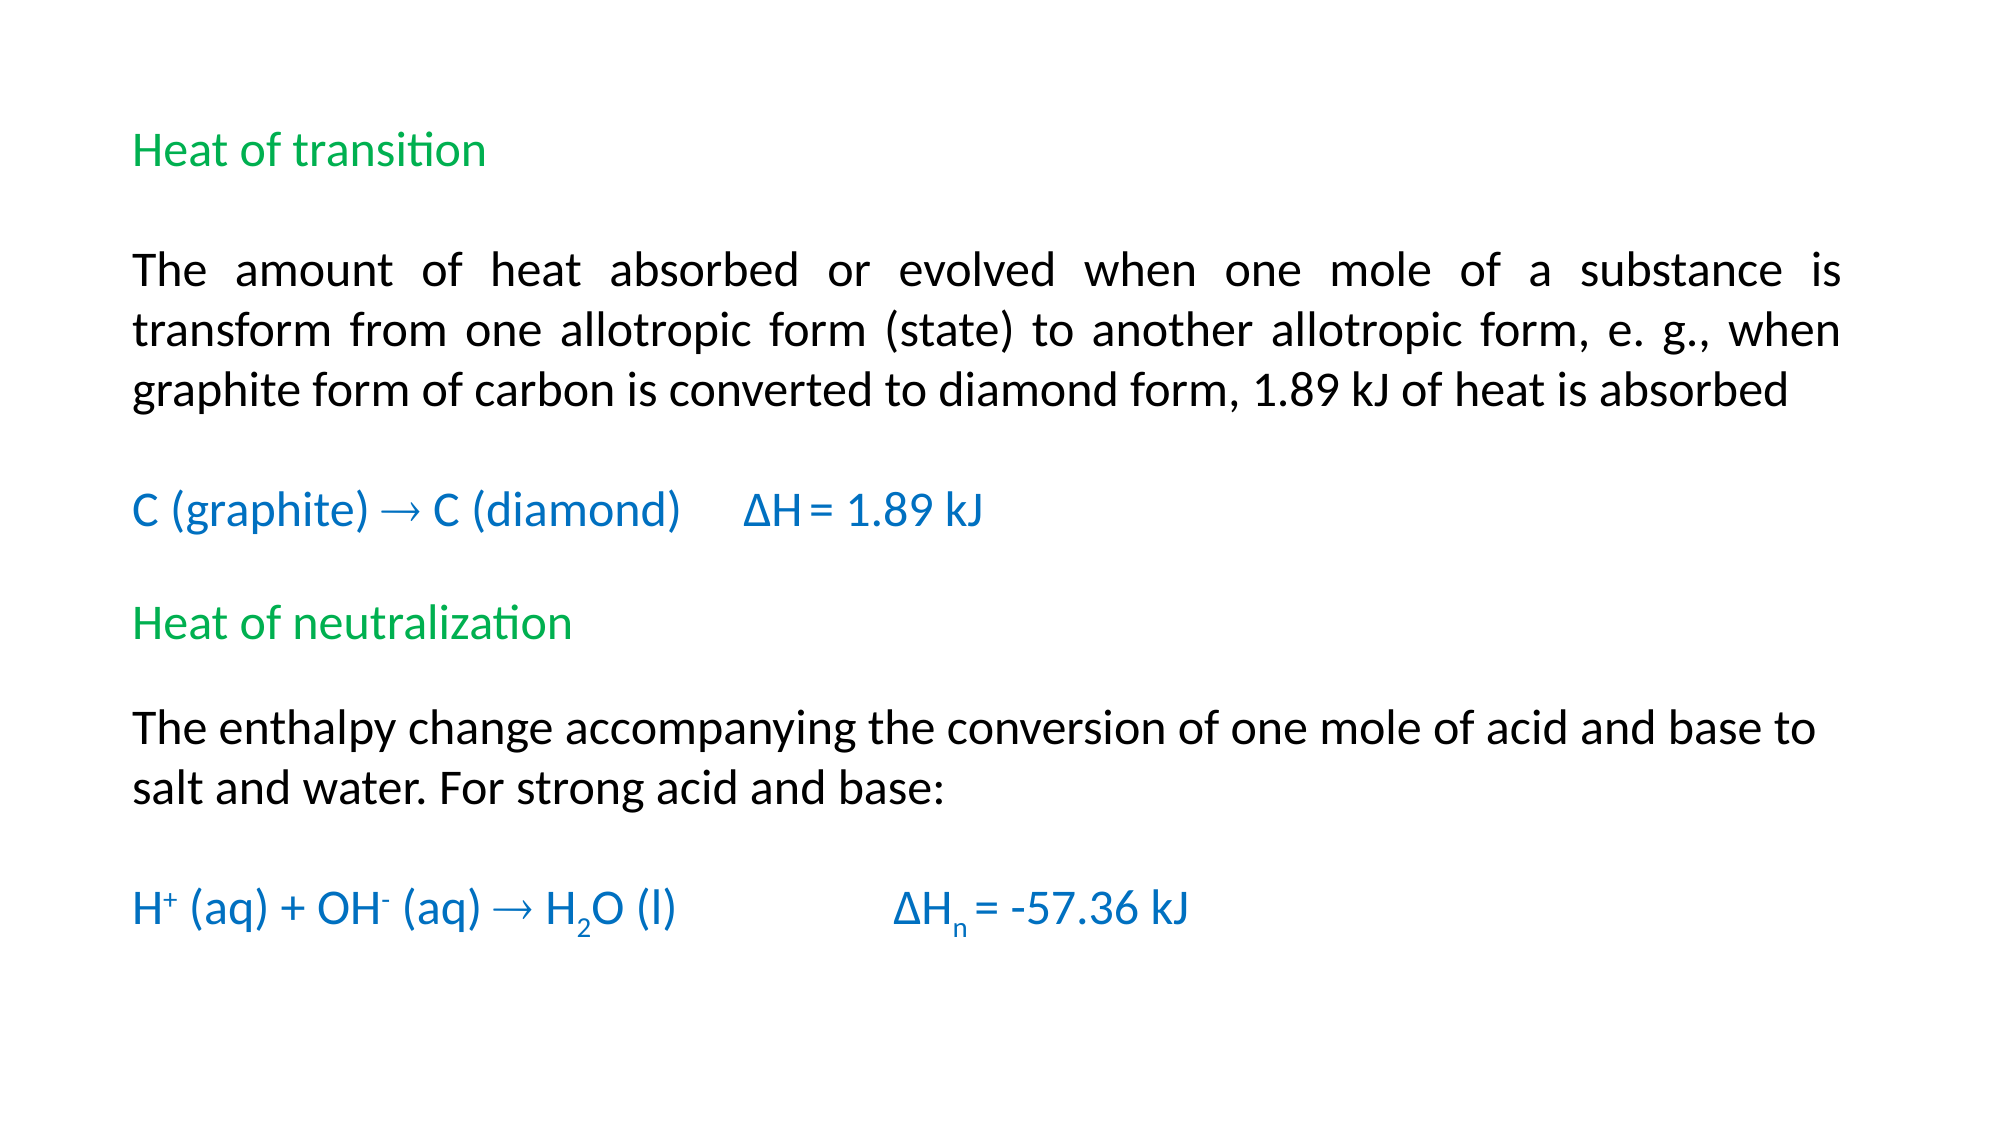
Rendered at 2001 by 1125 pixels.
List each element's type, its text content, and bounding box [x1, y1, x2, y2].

text_box Heat of transition The amount of heat absorbed or evolved when one mole of a substance is transform from one allotropic form (state) to another allotropic form, e. g., when graphite form of carbon is converted to diamond form, 1.89 kJ of heat is absorbed C (graphite)  C (diamond) ∆H = 1.89 kJ Heat of neutralization The enthalpy change accompanying the conversion of one mole of acid and base to salt and water. For strong acid and base: H+ (aq) + OH- (aq)  H2O (l) ∆Hn = -57.36 kJ [117, 109, 1858, 1011]
